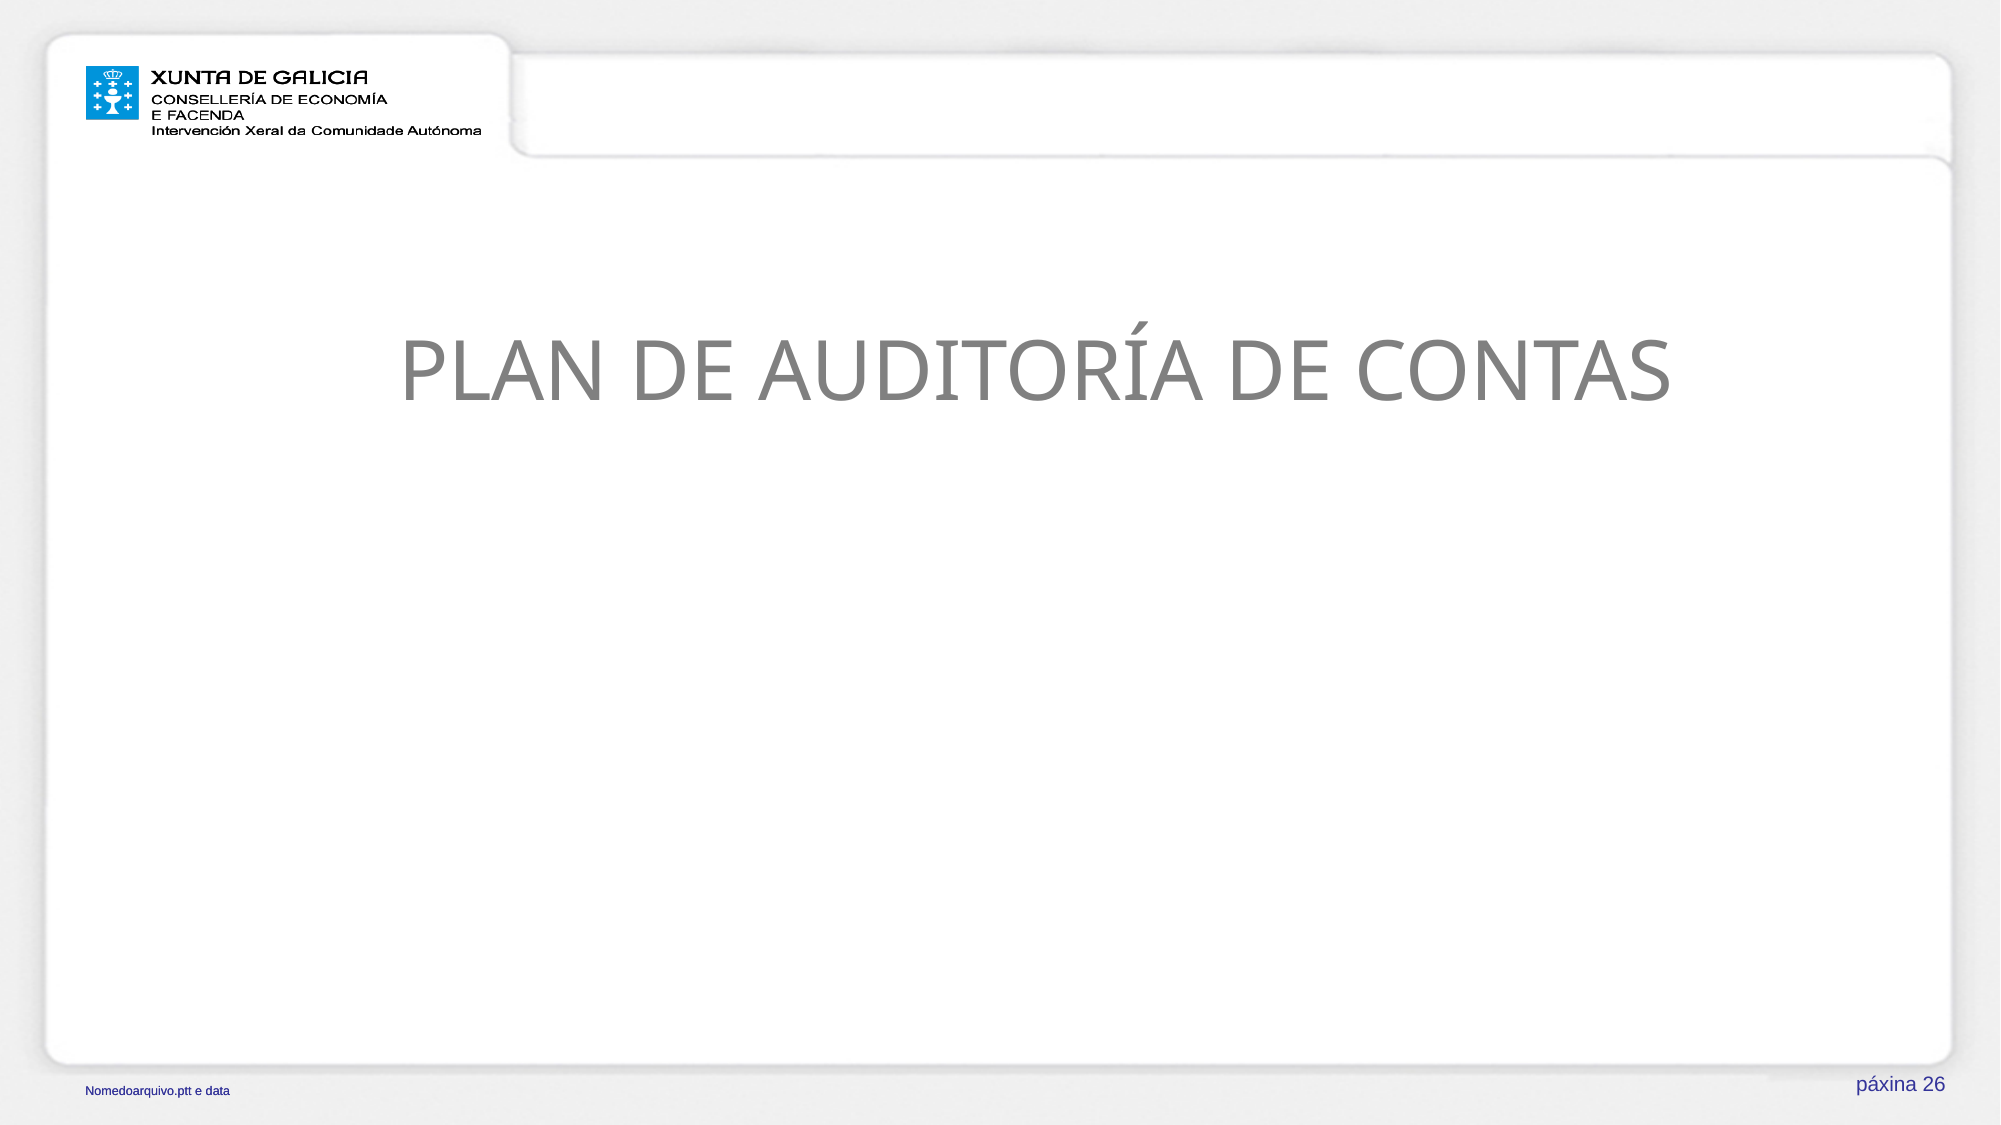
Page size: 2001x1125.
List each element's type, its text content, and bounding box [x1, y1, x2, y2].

picture [0, 0, 2001, 1125]
list PLAN DE AUDITORÍA DE CONTAS [326, 267, 1750, 723]
slide_number páxina 26 [1493, 1063, 1961, 1125]
